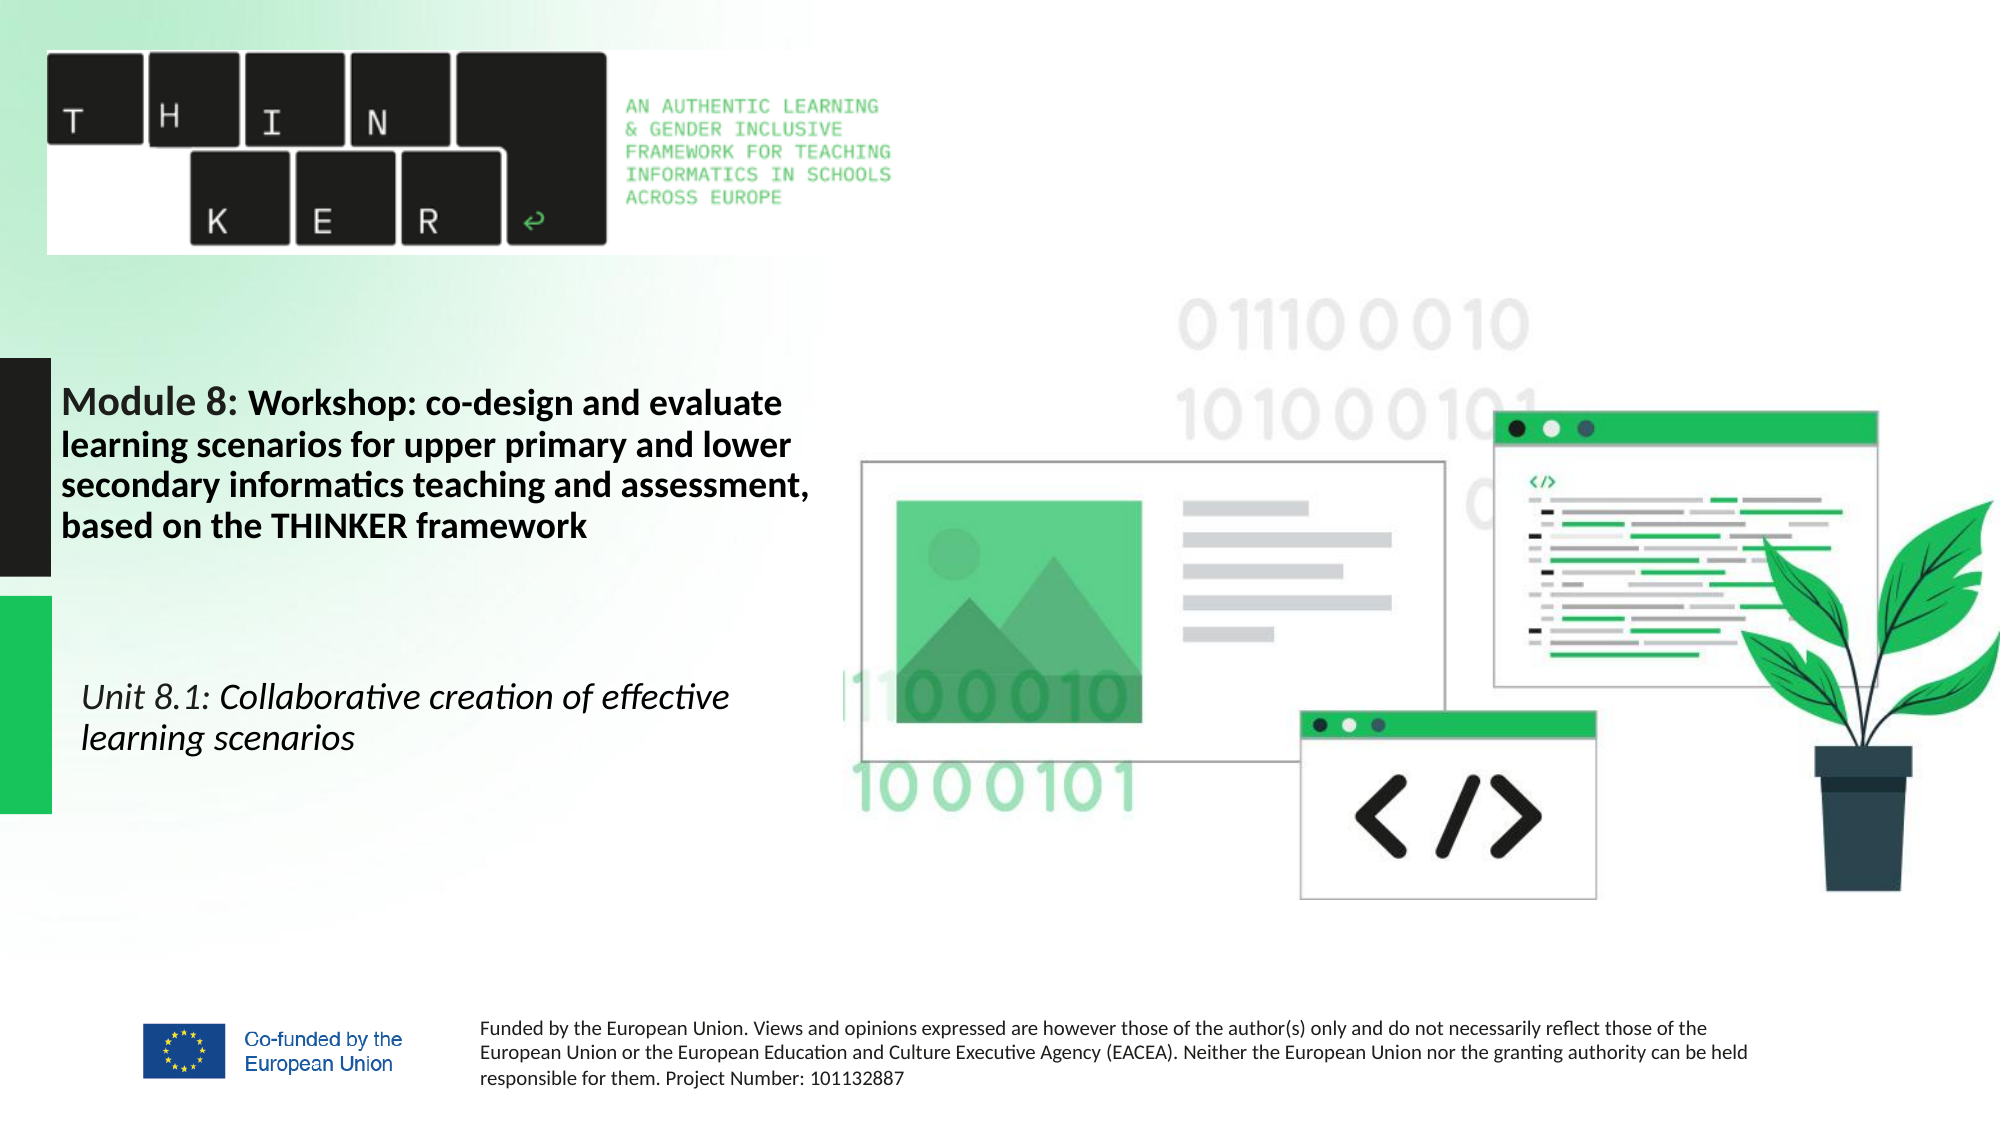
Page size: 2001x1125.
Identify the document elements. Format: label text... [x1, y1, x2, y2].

subtitle Unit 8.1: Collaborative creation of effective learning scenarios [65, 611, 869, 824]
picture [0, 0, 2000, 1125]
title Module 8: Workshop: co-design and evaluate learning scenarios for upper primary and lower secondary informatics teaching and assessment, based on the THINKER framework [46, 353, 876, 573]
